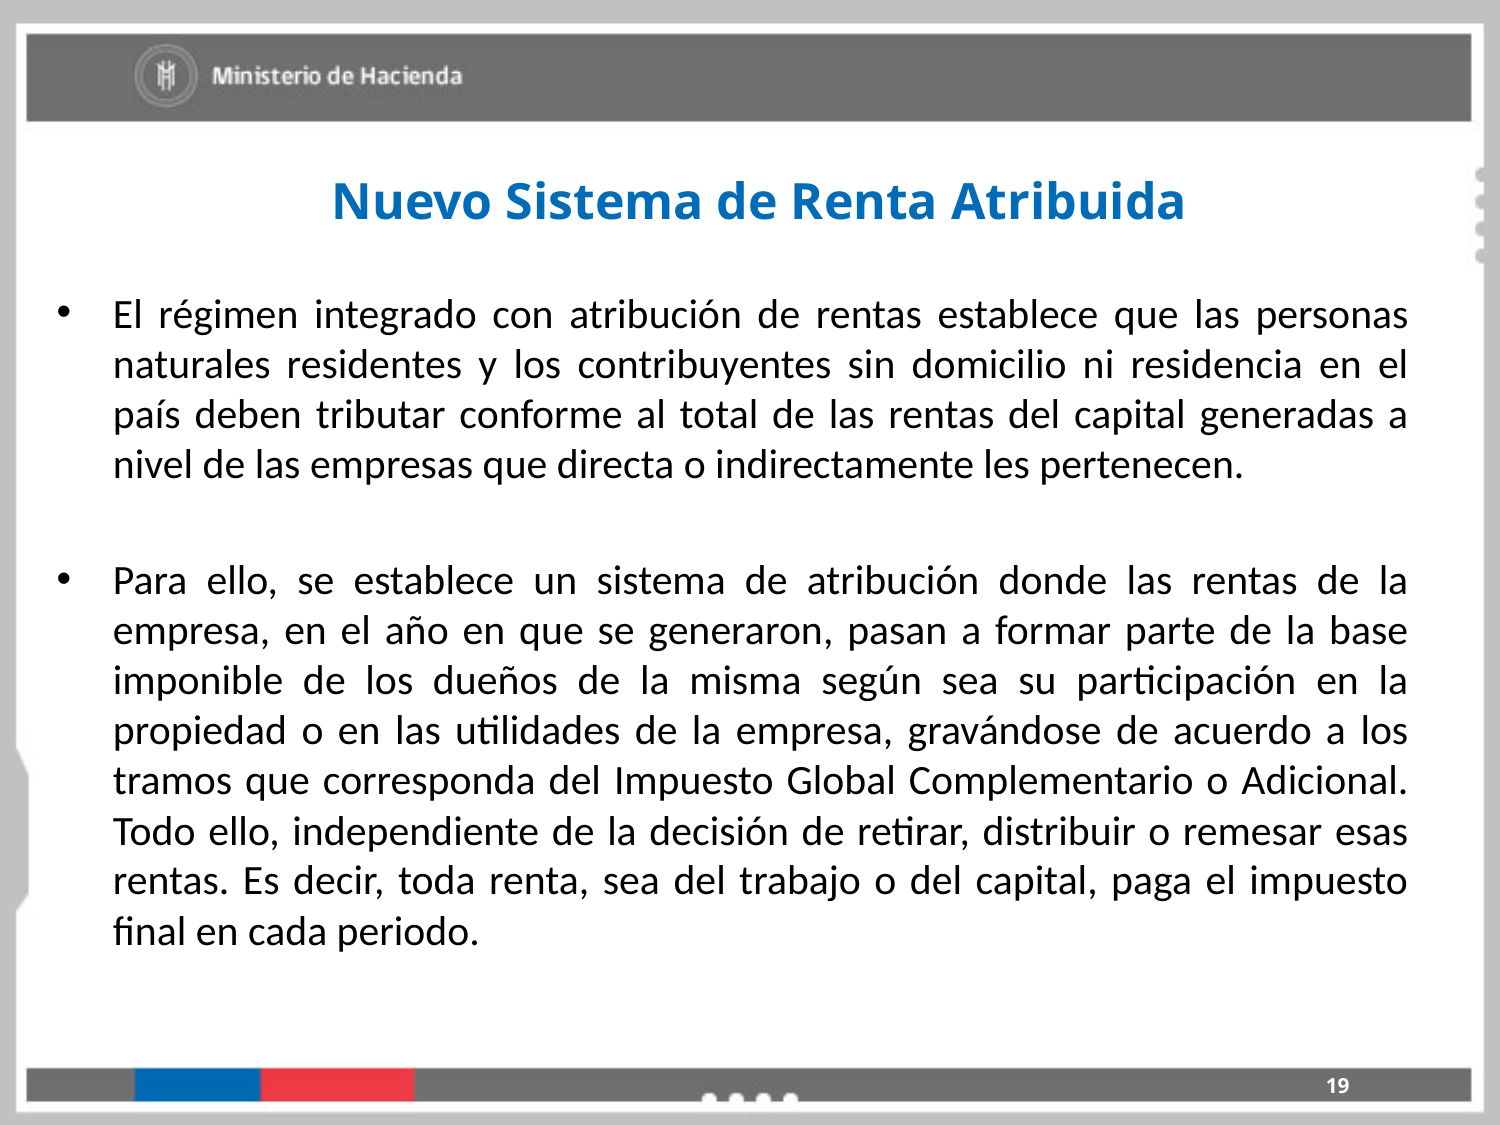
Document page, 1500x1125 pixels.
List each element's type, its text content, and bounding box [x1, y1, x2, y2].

list El régimen integrado con atribución de rentas establece que las personas naturales residentes y los contribuyentes sin domicilio ni residencia en el país deben tributar conforme al total de las rentas del capital generadas a nivel de las empresas que directa o indirectamente les pertenecen. Para ello, se establece un sistema de atribución donde las rentas de la empresa, en el año en que se generaron, pasan a formar parte de la base imponible de los dueños de la misma según sea su participación en la propiedad o en las utilidades de la empresa, gravándose de acuerdo a los tramos que corresponda del Impuesto Global Complementario o Adicional. Todo ello, independiente de la decisión de retirar, distribuir o remesar esas rentas. Es decir, toda renta, sea del trabajo o del capital, paga el impuesto final en cada periodo. [41, 278, 1424, 610]
picture [0, 0, 1500, 1125]
text_box Nuevo Sistema de Renta Atribuida [48, 138, 1471, 268]
slide_number 19 [1014, 1070, 1365, 1103]
